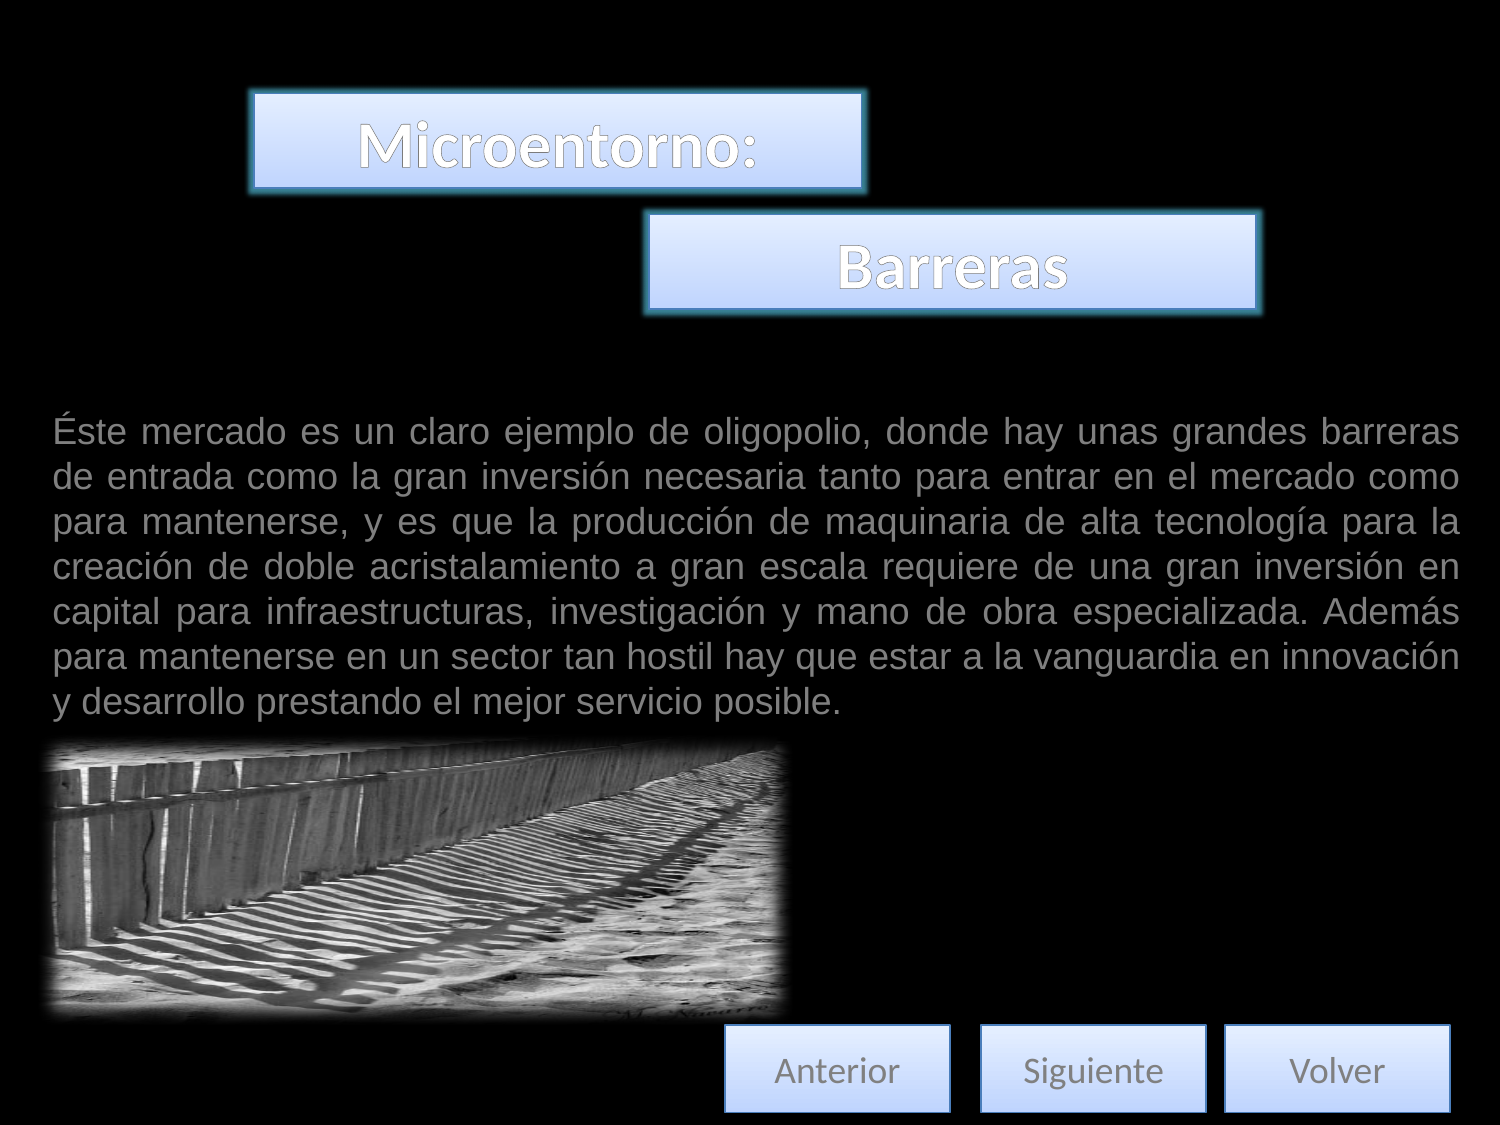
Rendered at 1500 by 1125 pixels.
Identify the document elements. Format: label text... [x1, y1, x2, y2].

text_box Volver [1224, 1024, 1451, 1113]
picture [37, 732, 794, 1026]
text_box Microentorno: [253, 93, 862, 189]
text_box Barreras [648, 214, 1257, 310]
text_box Éste mercado es un claro ejemplo de oligopolio, donde hay unas grandes barreras de entrada como la gran inversión necesaria tanto para entrar en el mercado como para mantenerse, y es que la producción de maquinaria de alta tecnología para la creación de doble acristalamiento a gran escala requiere de una gran inversión en capital para infraestructuras, investigación y mano de obra especializada. Además para mantenerse en un sector tan hostil hay que estar a la vanguardia en innovación y desarrollo prestando el mejor servicio posible. [37, 399, 1475, 730]
text_box Siguiente [980, 1024, 1207, 1113]
text_box Anterior [724, 1024, 951, 1113]
